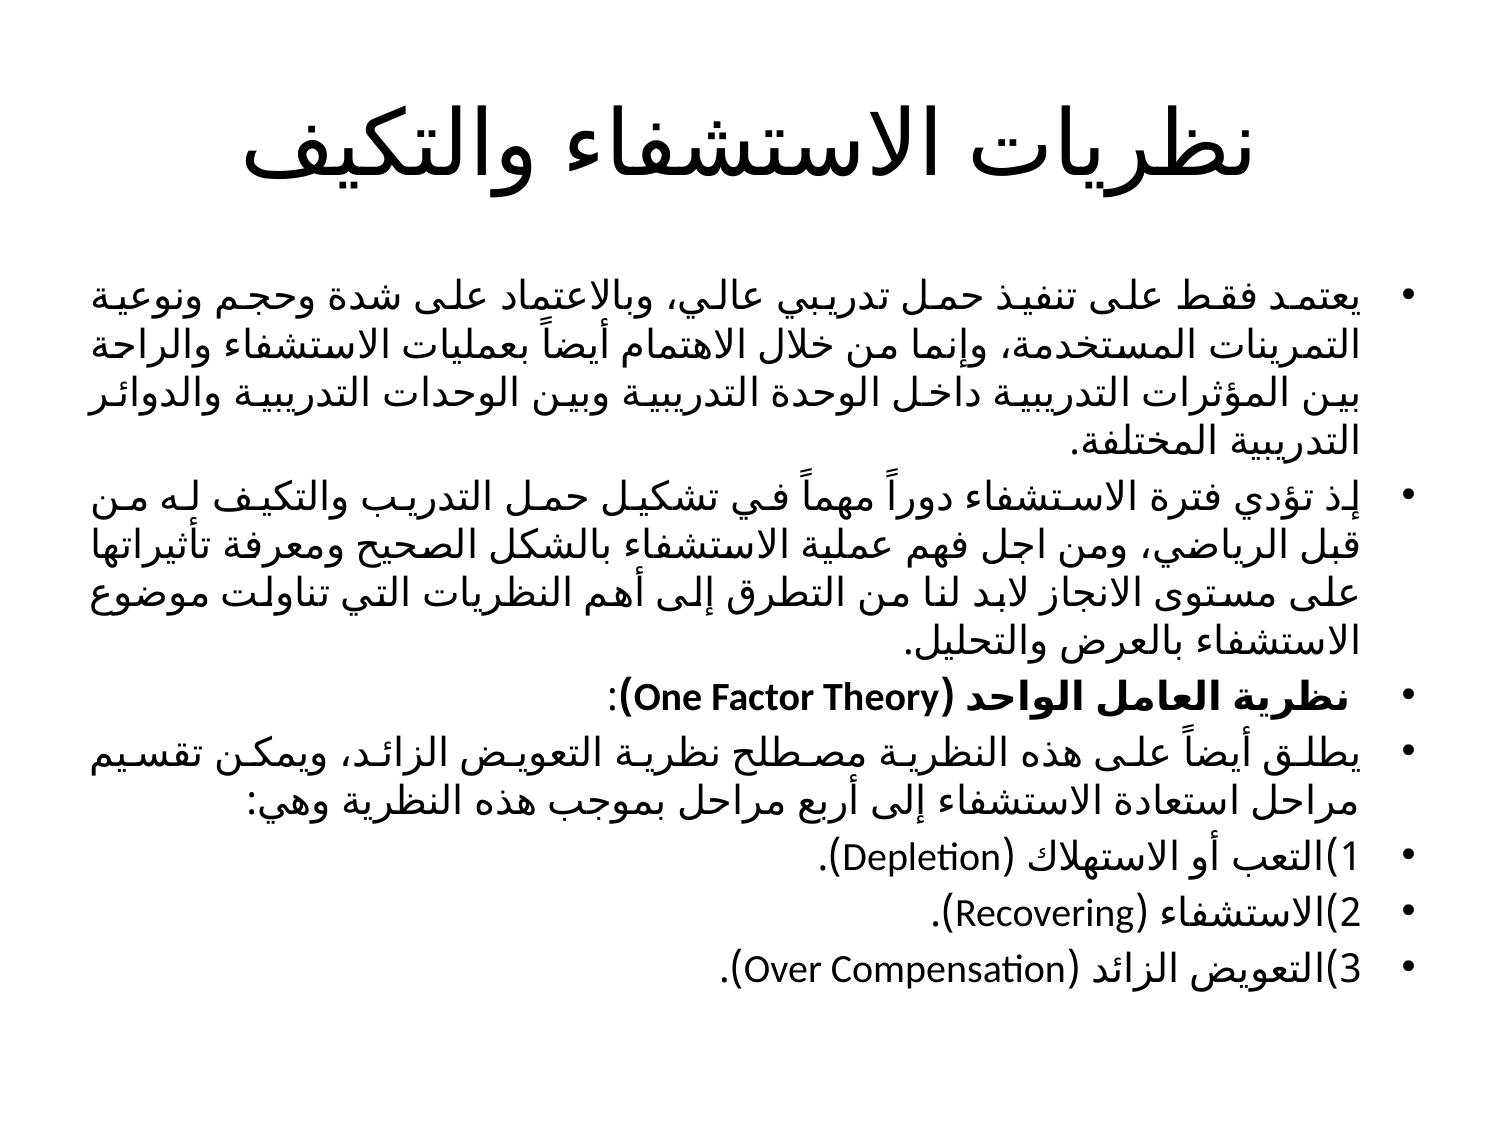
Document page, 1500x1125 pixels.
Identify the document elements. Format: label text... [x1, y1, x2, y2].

list يعتمد فقط على تنفيذ حمل تدريبي عالي، وبالاعتماد على شدة وحجم ونوعية التمرينات المستخدمة، وإنما من خلال الاهتمام أيضاً بعمليات الاستشفاء والراحة بين المؤثرات التدريبية داخل الوحدة التدريبية وبين الوحدات التدريبية والدوائر التدريبية المختلفة. إذ تؤدي فترة الاستشفاء دوراً مهماً في تشكيل حمل التدريب والتكيف له من قبل الرياضي، ومن اجل فهم عملية الاستشفاء بالشكل الصحيح ومعرفة تأثيراتها على مستوى الانجاز لابد لنا من التطرق إلى أهم النظريات التي تناولت موضوع الاستشفاء بالعرض والتحليل. نظرية العامل الواحد (One Factor Theory): يطلق أيضاً على هذه النظرية مصطلح نظرية التعويض الزائد، ويمكن تقسيم مراحل استعادة الاستشفاء إلى أربع مراحل بموجب هذه النظرية وهي: 1)التعب أو الاستهلاك (Depletion). 2)الاستشفاء (Recovering). 3)التعويض الزائد (Over Compensation). [75, 262, 1425, 1005]
title نظريات الاستشفاء والتكيف [75, 45, 1425, 233]
